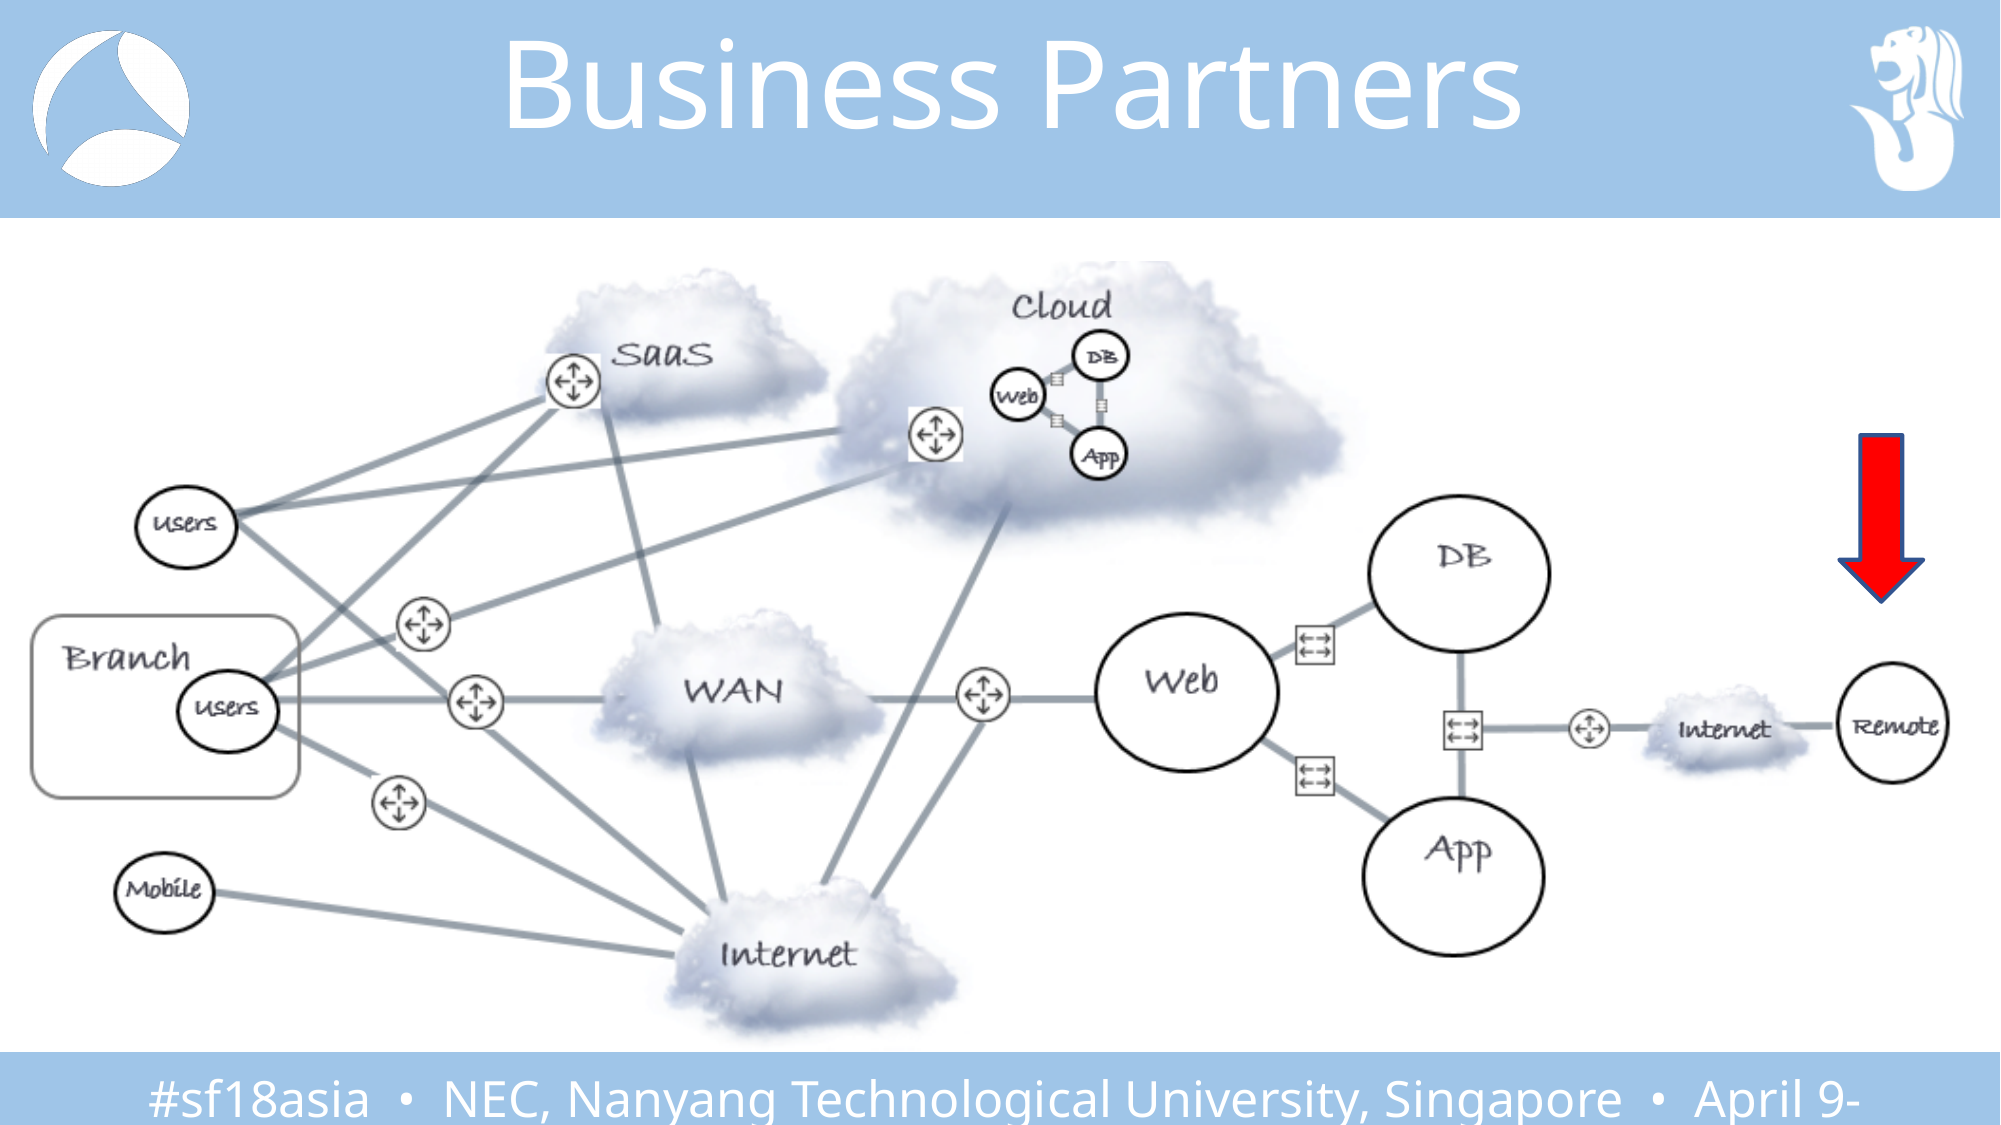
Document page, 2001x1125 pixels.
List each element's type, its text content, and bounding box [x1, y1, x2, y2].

picture [32, 155, 190, 187]
picture [17, 261, 1972, 1051]
picture [1849, 155, 1964, 191]
title Business Partners [31, 24, 1994, 155]
